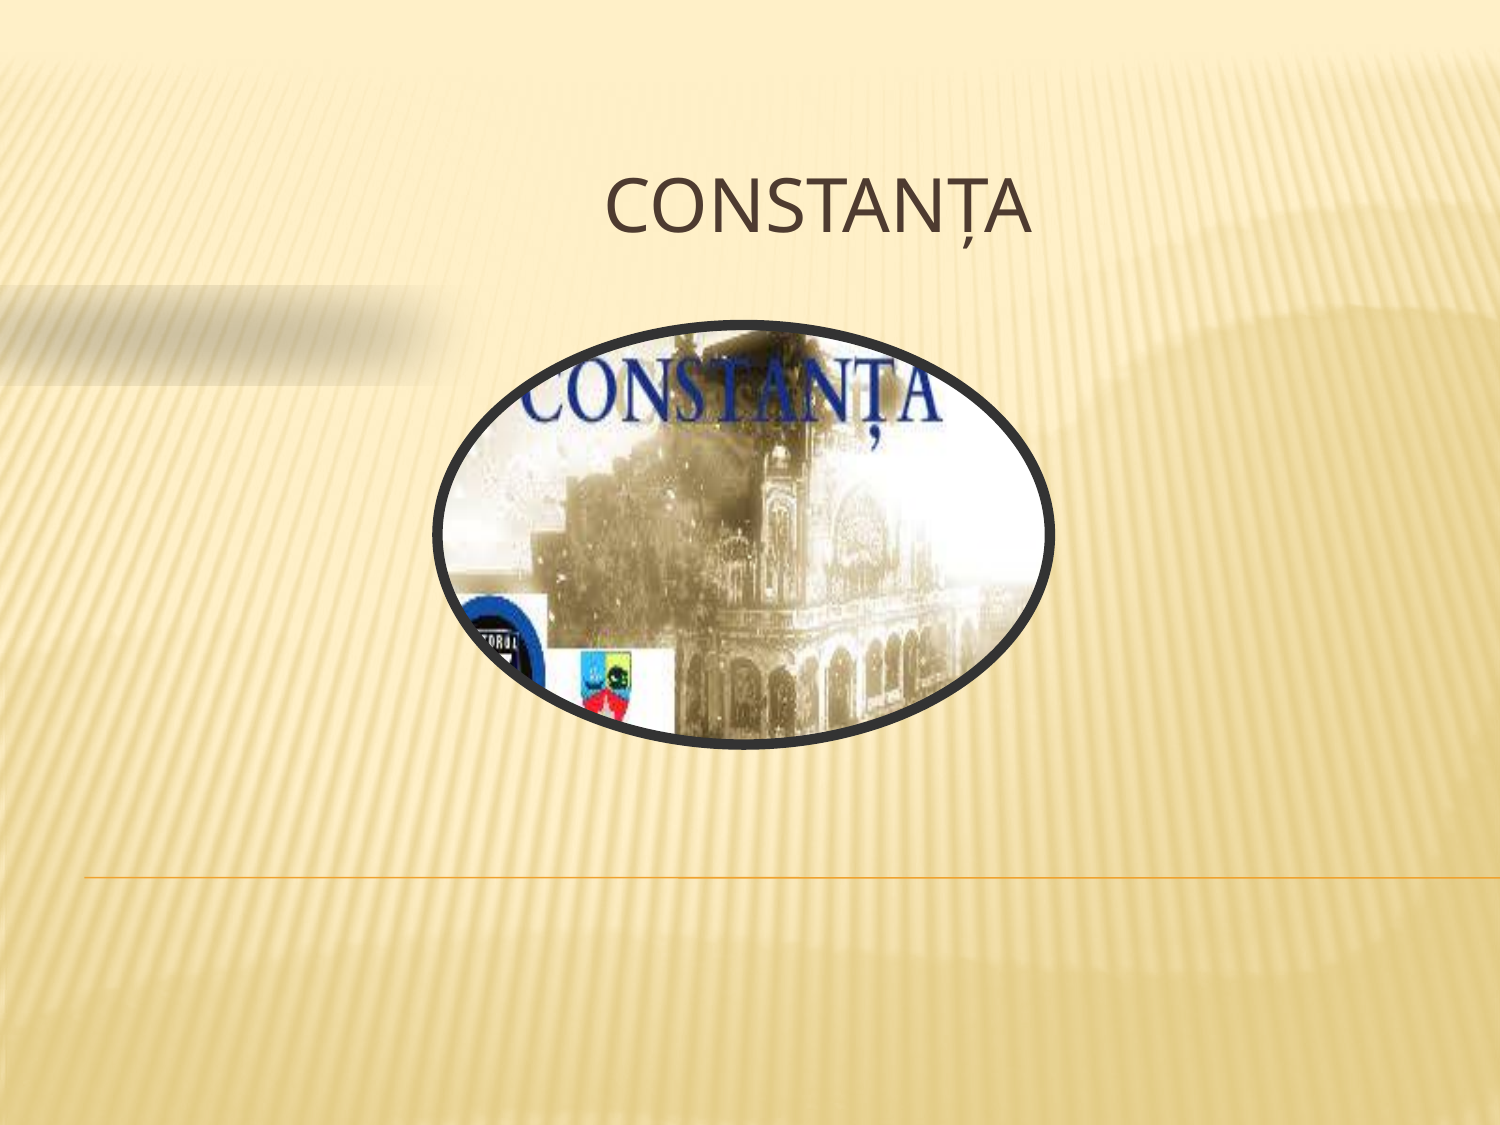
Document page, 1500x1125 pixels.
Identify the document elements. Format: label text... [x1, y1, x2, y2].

title Constanța [62, 149, 1450, 351]
picture [437, 324, 1051, 745]
